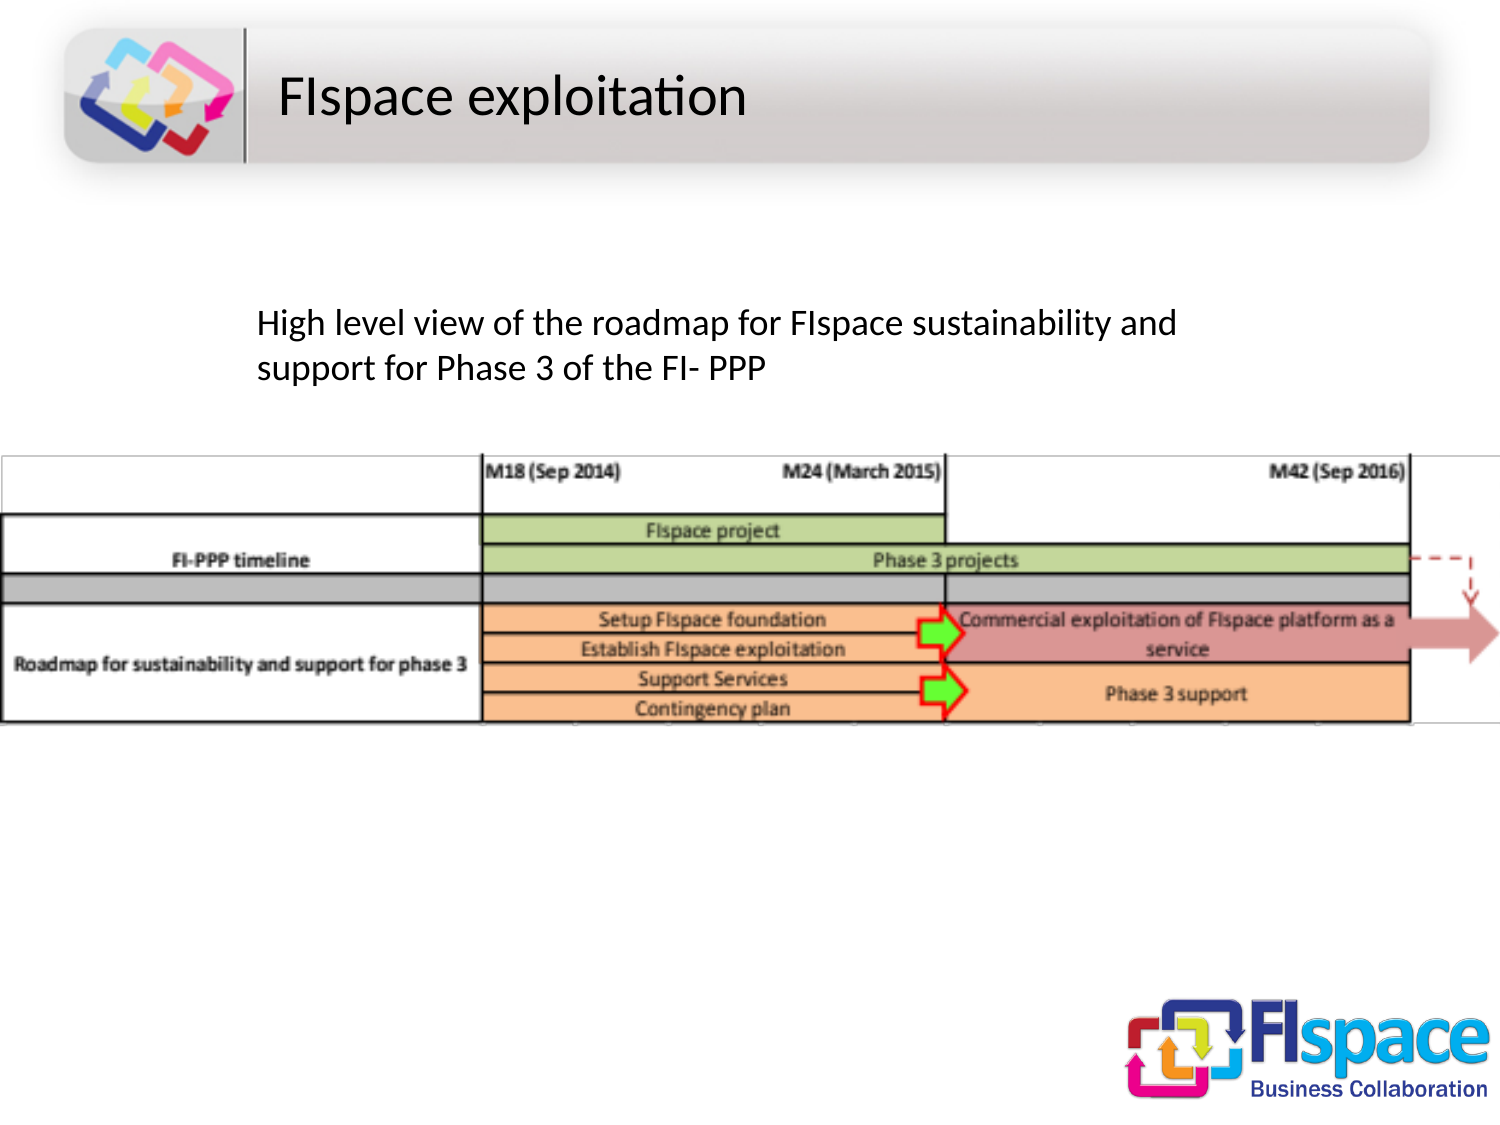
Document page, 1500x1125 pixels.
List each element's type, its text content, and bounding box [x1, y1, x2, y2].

picture [0, 0, 1500, 253]
picture [0, 432, 1500, 737]
picture [1118, 993, 1496, 1101]
title FIspace exploitation [263, 41, 1395, 143]
text_box High level view of the roadmap for FIspace sustainability and support for Phase 3 of the FI- PPP [242, 290, 1211, 396]
